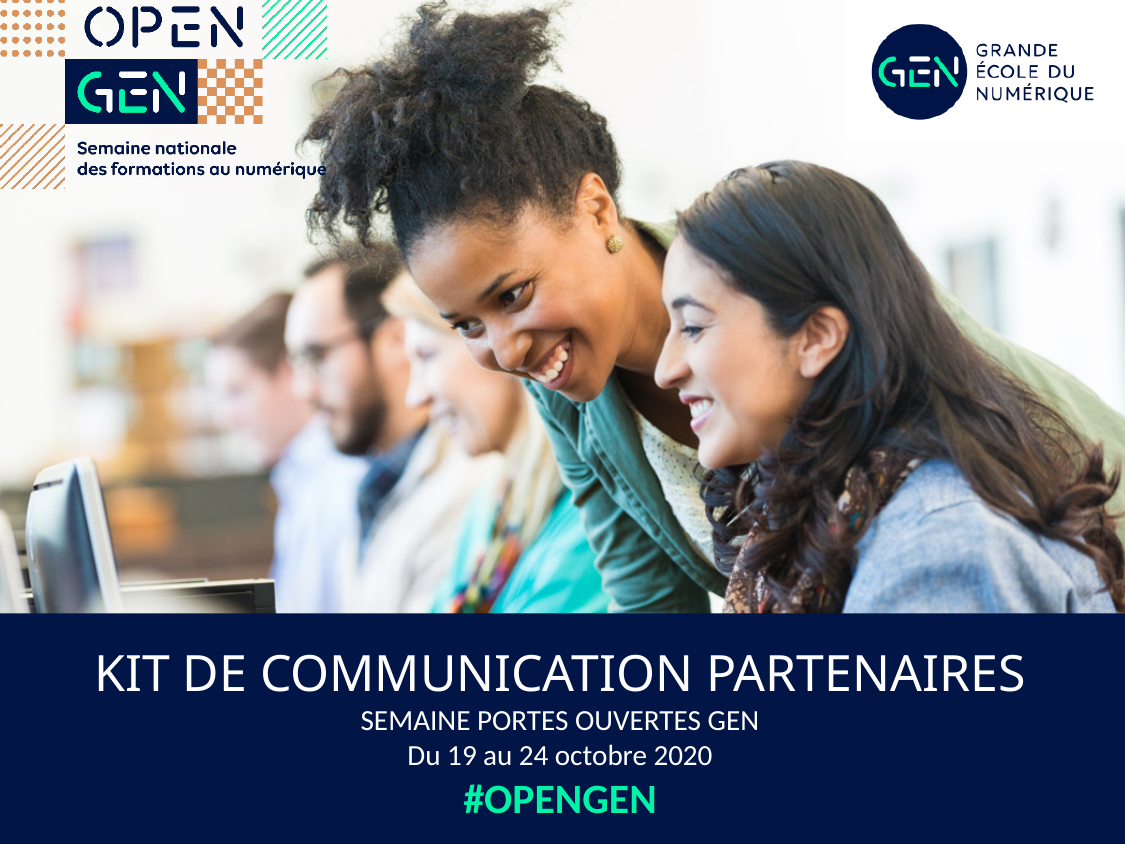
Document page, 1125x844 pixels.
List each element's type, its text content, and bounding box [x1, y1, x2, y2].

text_box KIT DE COMMUNICATION PARTENAIREs Semaine portes ouvertes GEN Du 19 au 24 octobre 2020 #OPENGEN [0, 748, 1125, 844]
picture [0, 0, 1125, 742]
